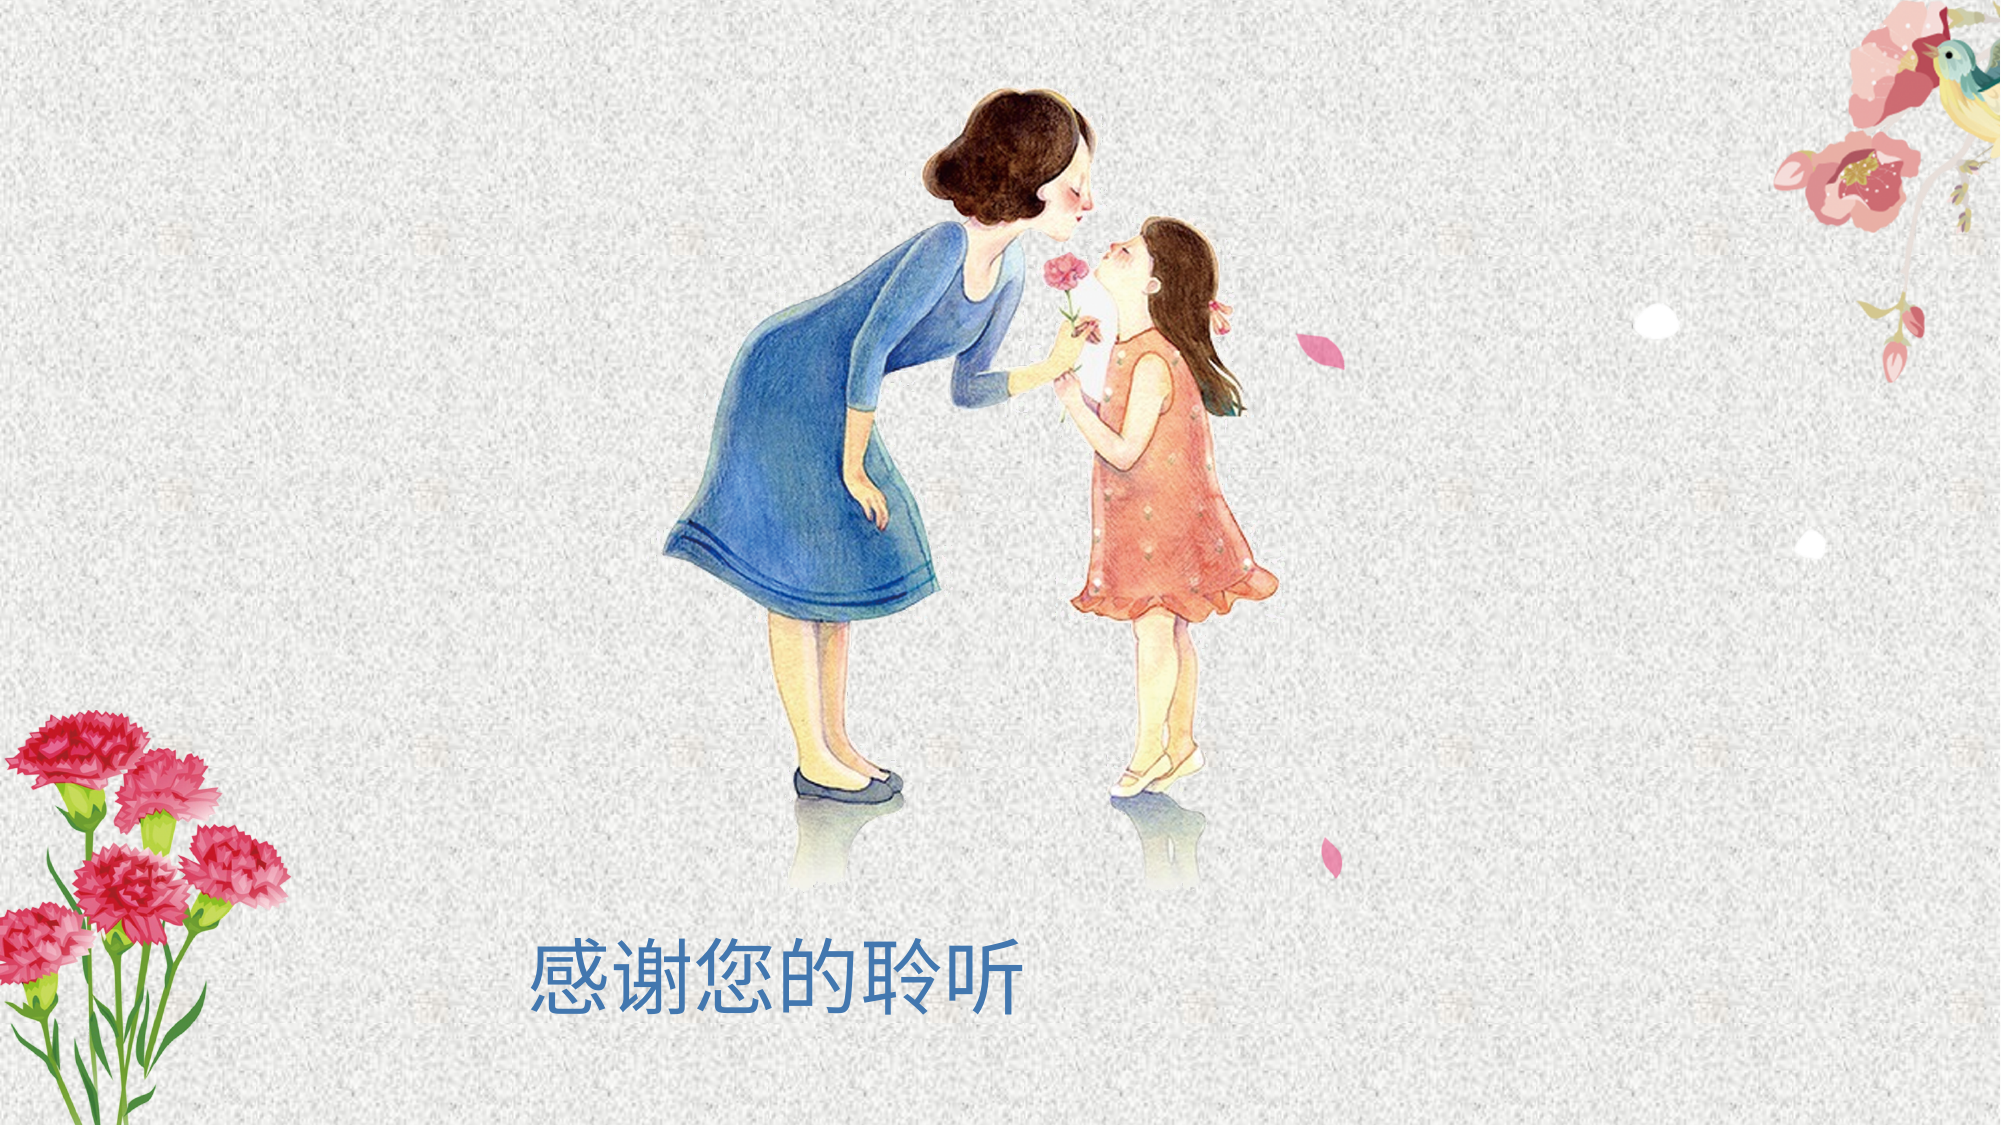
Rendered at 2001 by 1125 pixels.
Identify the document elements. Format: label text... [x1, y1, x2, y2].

picture [0, 0, 2001, 1125]
text_box 感谢您的聆听 [512, 917, 1488, 1033]
